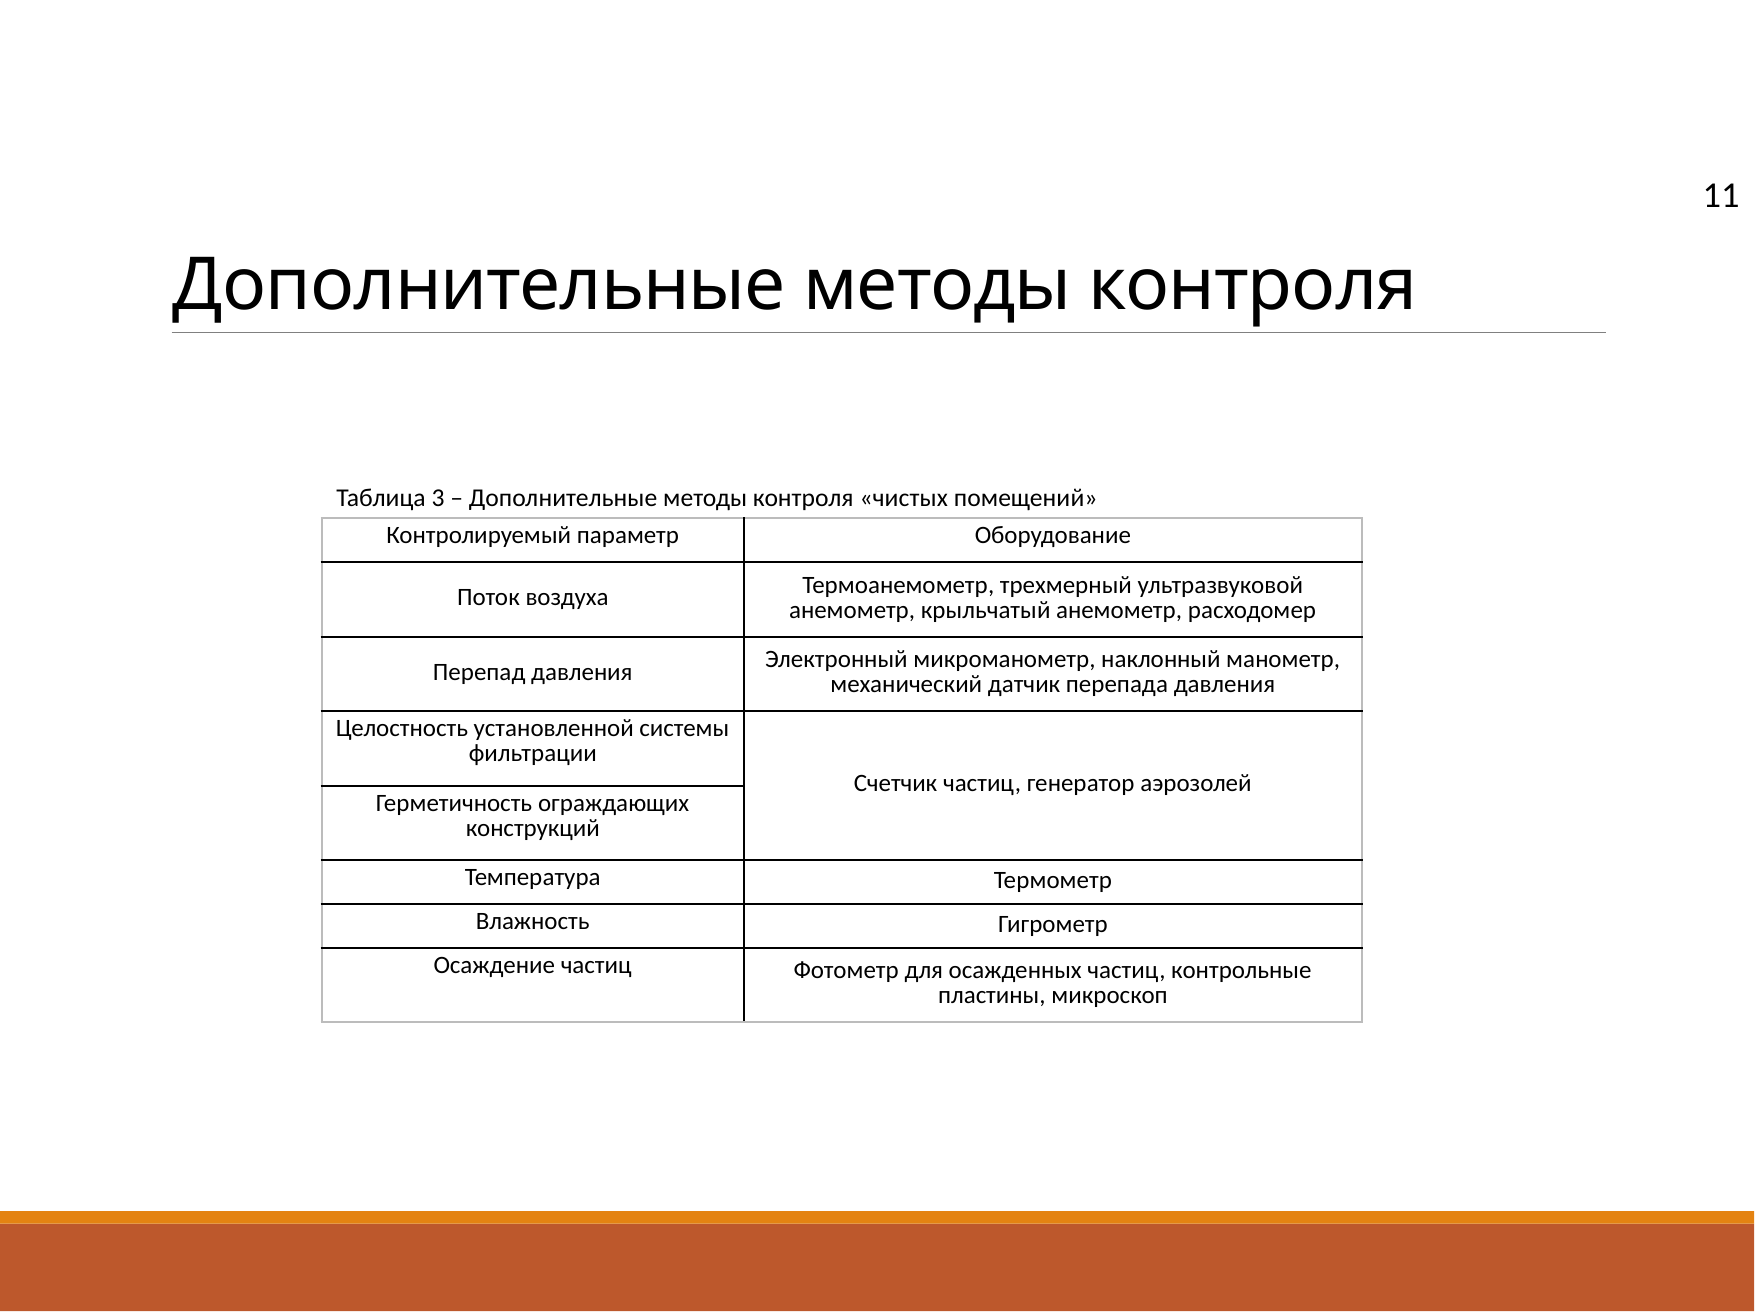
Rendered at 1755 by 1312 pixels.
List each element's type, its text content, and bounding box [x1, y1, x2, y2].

table_cell Осаждение частиц [323, 949, 743, 1021]
table_cell Температура [323, 861, 743, 903]
table_cell Фотометр для осажденных частиц, контрольные пластины, микроскоп [745, 949, 1361, 1021]
table_cell Герметичность ограждающих конструкций [323, 787, 743, 859]
table_cell Целостность установленной системы фильтрации [323, 712, 743, 785]
title Дополнительные методы контроля [157, 54, 1606, 333]
table_cell Гигрометр [745, 905, 1361, 947]
text_box Таблица 3 – Дополнительные методы контроля «чистых помещений» [321, 473, 1363, 520]
table_cell Электронный микроманометр, наклонный манометр, механический датчик перепада давления [745, 638, 1361, 710]
table_header Оборудование [745, 520, 1361, 561]
table_cell Термометр [745, 861, 1361, 903]
table_cell Поток воздуха [323, 563, 743, 636]
table_header Контролируемый параметр [323, 520, 743, 561]
table_cell Влажность [323, 905, 743, 947]
table_cell Перепад давления [323, 638, 743, 710]
table_cell Счетчик частиц, генератор аэрозолей [745, 712, 1361, 859]
table_cell Термоанемометр, трехмерный ультразвуковой анемометр, крыльчатый анемометр, расходомер [745, 563, 1361, 636]
text_box 11 [1686, 163, 1755, 223]
